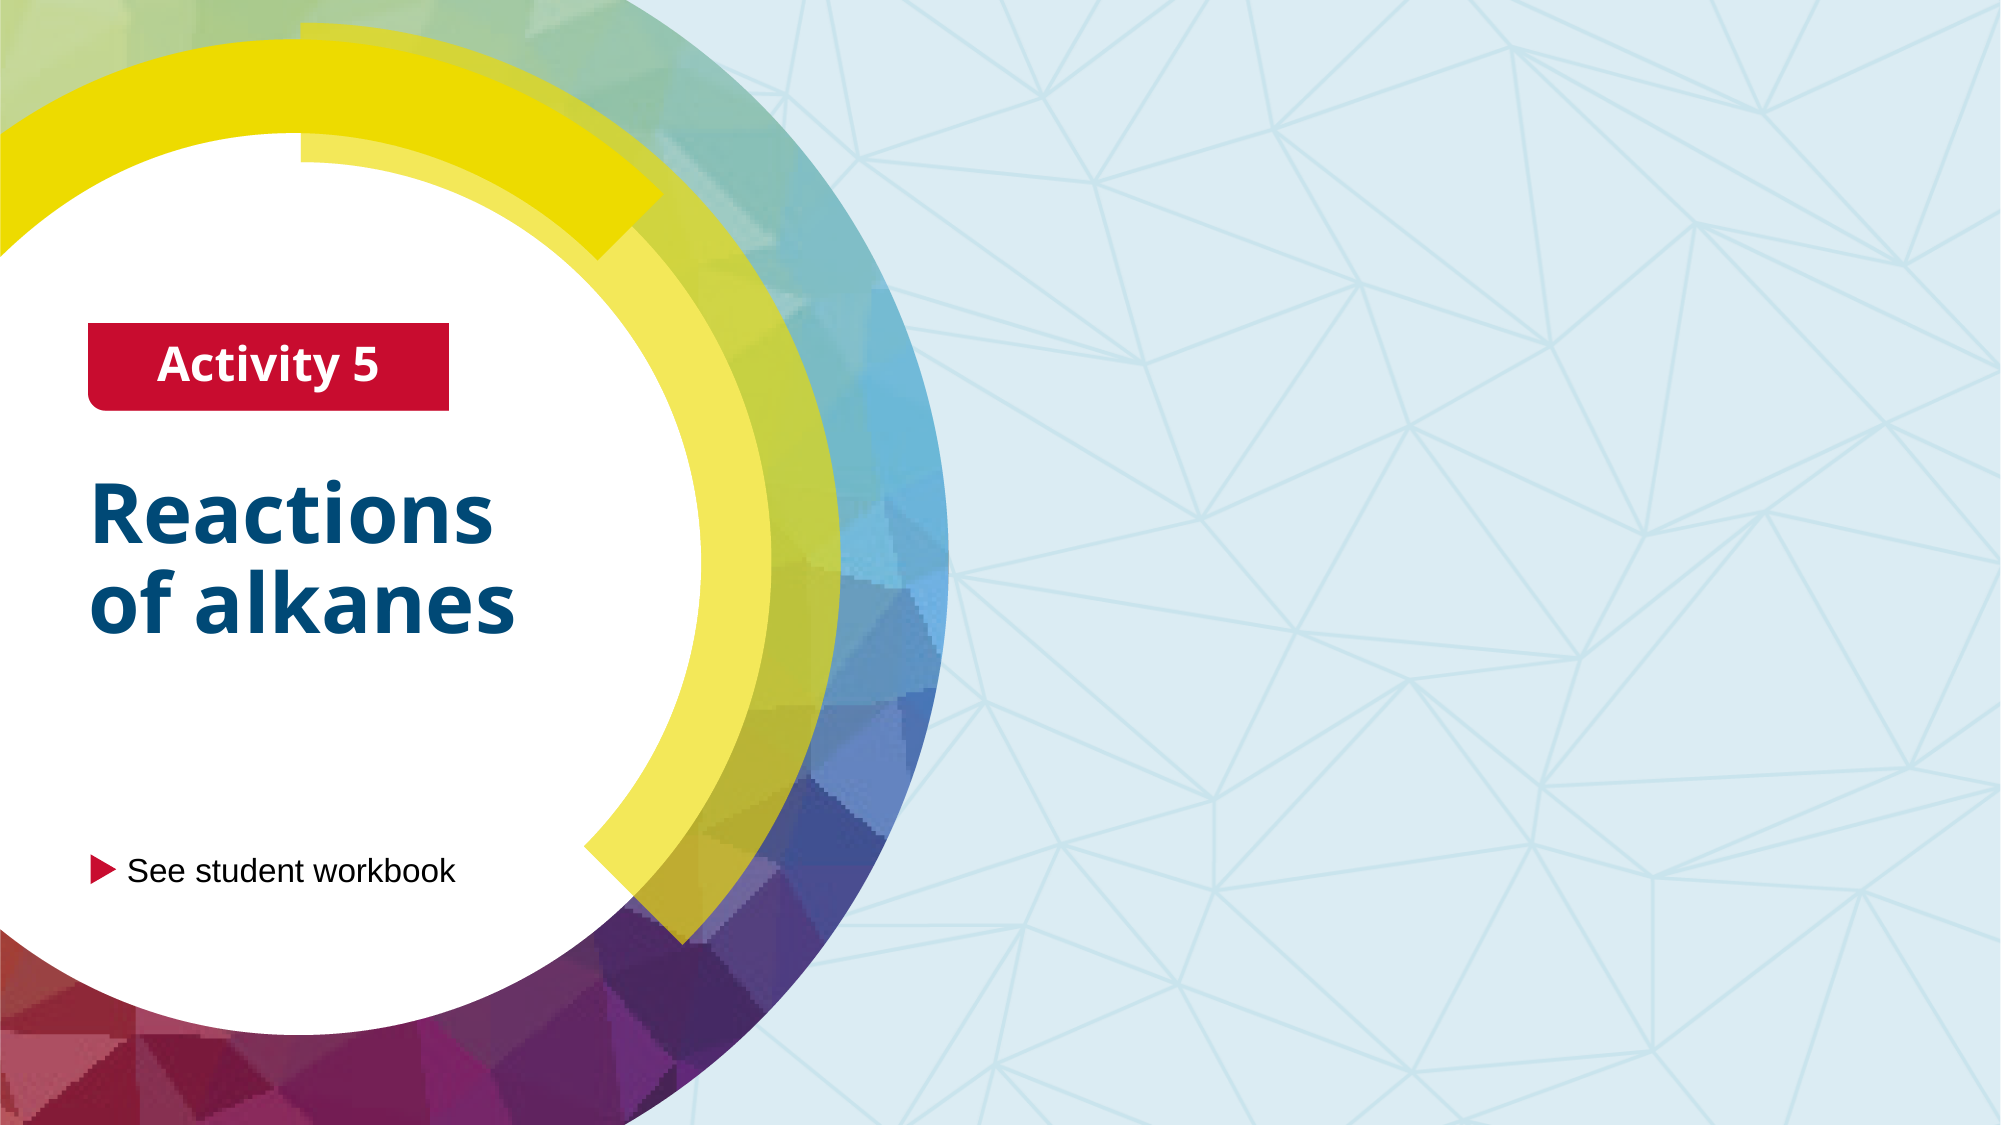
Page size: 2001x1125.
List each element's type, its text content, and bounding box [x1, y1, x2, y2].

picture [0, 0, 2001, 1125]
list Activity 5 [88, 323, 449, 410]
list See student workbook [126, 802, 680, 890]
title Reactions of alkanes [88, 471, 680, 619]
